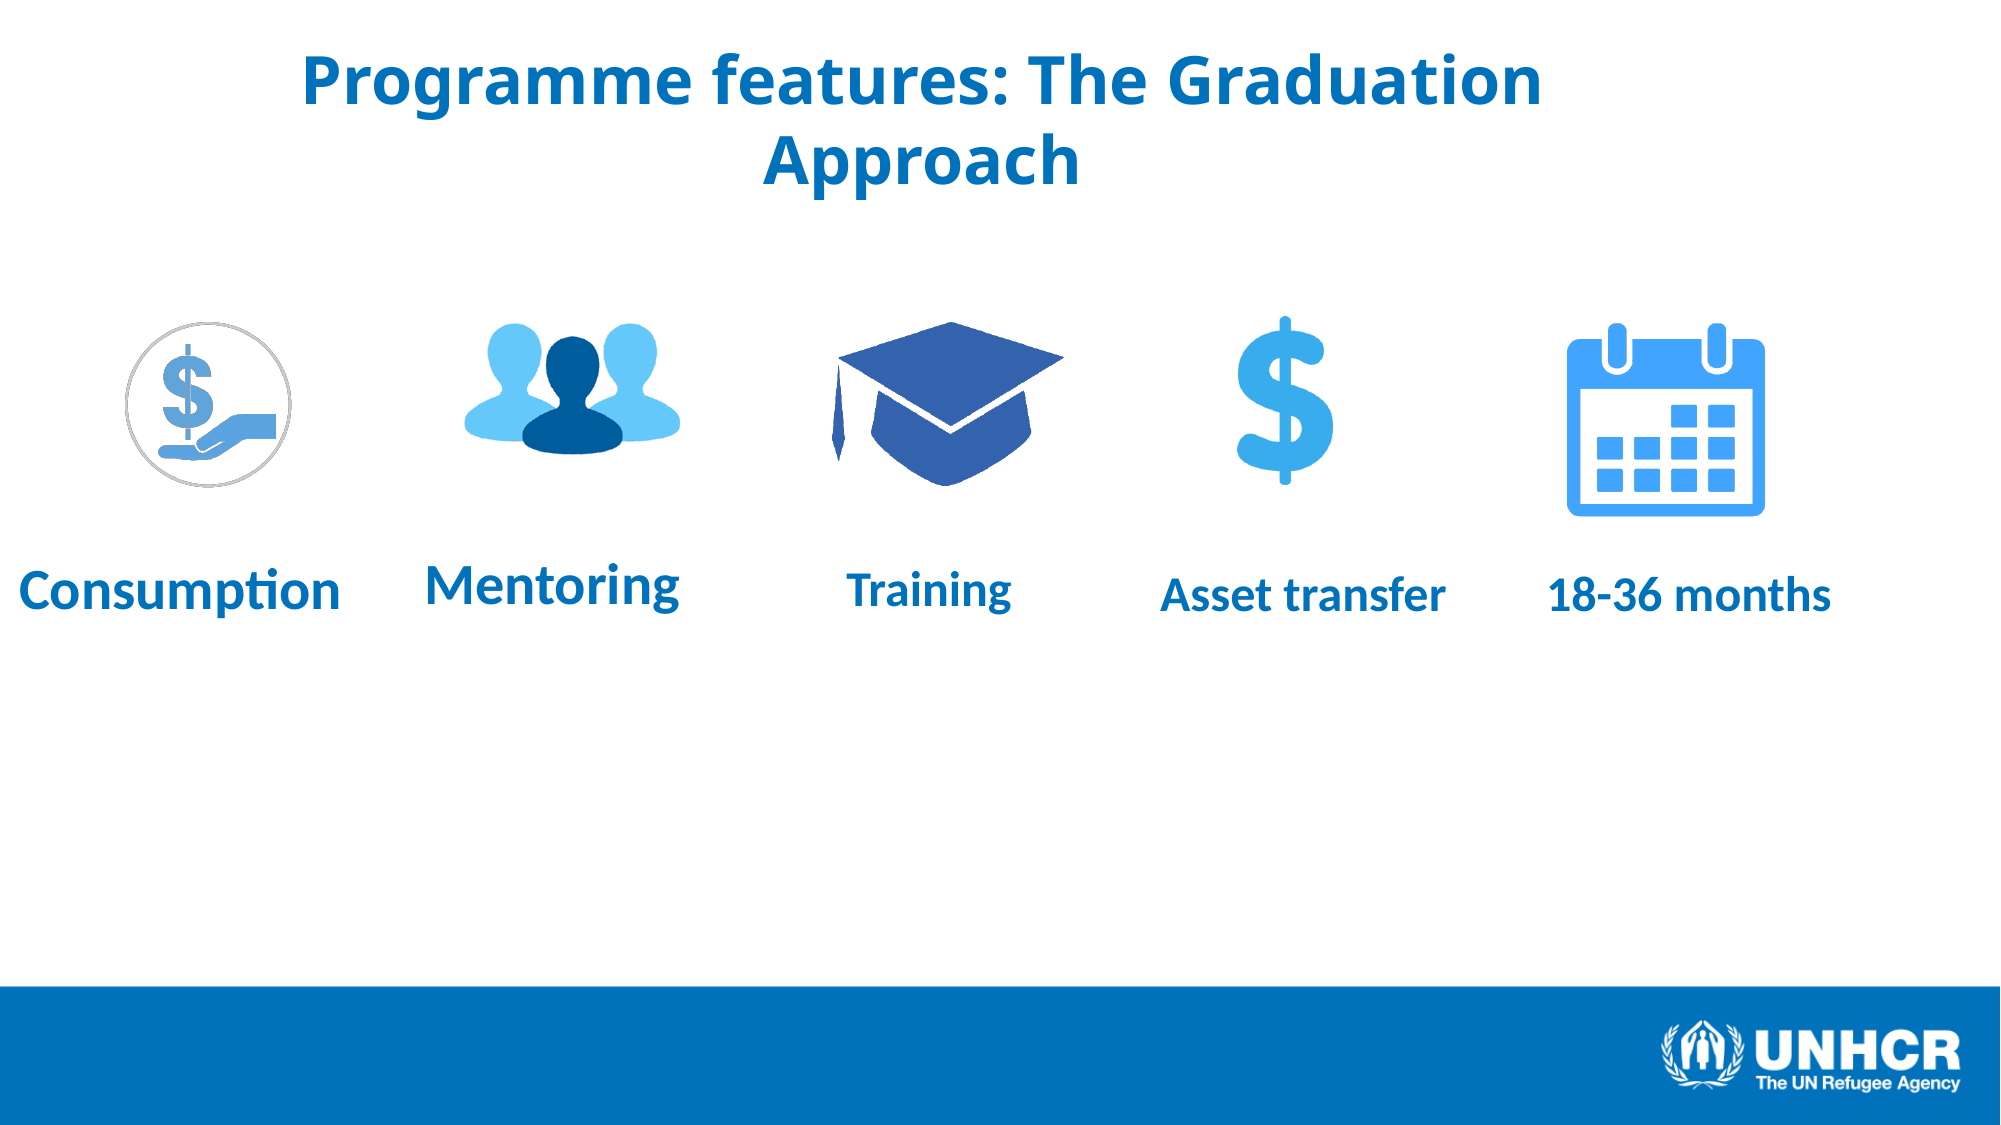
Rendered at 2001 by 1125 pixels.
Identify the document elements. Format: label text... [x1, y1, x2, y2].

text_box Mentoring [409, 538, 741, 624]
picture [831, 290, 1064, 523]
text_box Asset transfer [1145, 553, 1502, 629]
text_box Consumption [4, 543, 374, 629]
text_box Programme features: The Graduation Approach [124, 0, 1721, 237]
picture [459, 292, 682, 485]
picture [1567, 321, 1765, 519]
picture [124, 321, 293, 489]
text_box Training [831, 548, 1146, 624]
text_box 18-36 months [1531, 553, 1851, 629]
picture [0, 986, 2000, 1125]
picture [1237, 316, 1333, 485]
